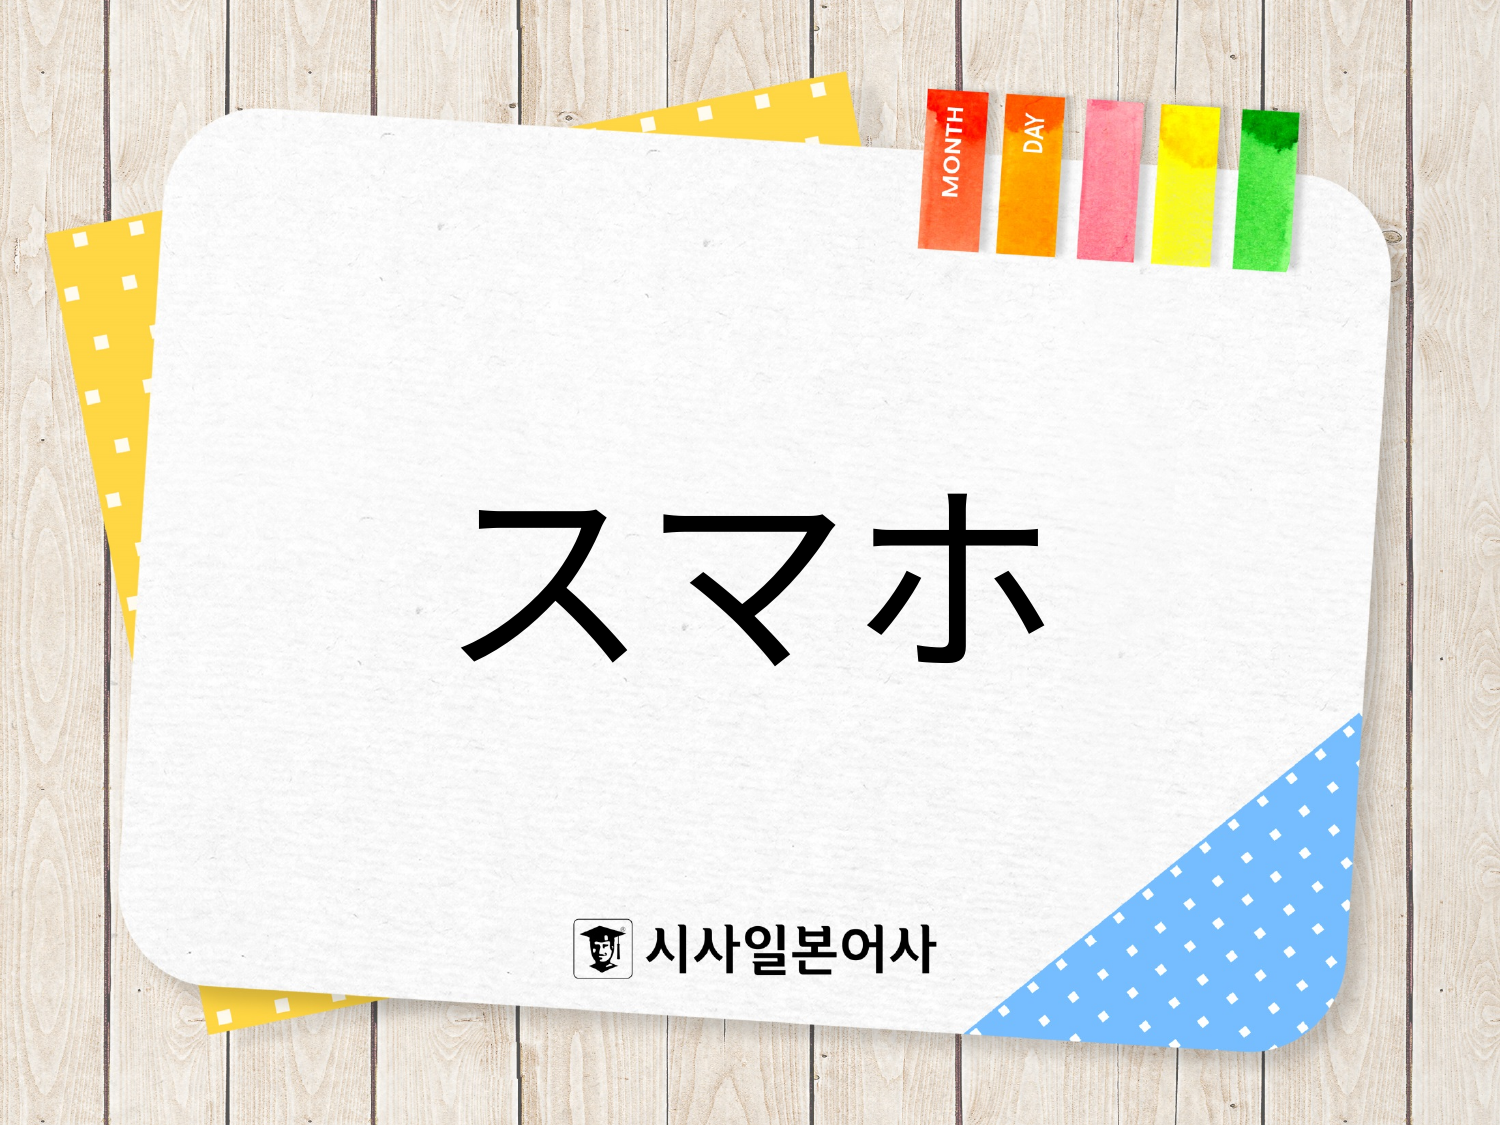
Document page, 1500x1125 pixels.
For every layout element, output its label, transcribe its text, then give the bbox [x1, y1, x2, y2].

picture [0, 0, 1500, 1125]
title スマホ [75, 338, 1425, 811]
